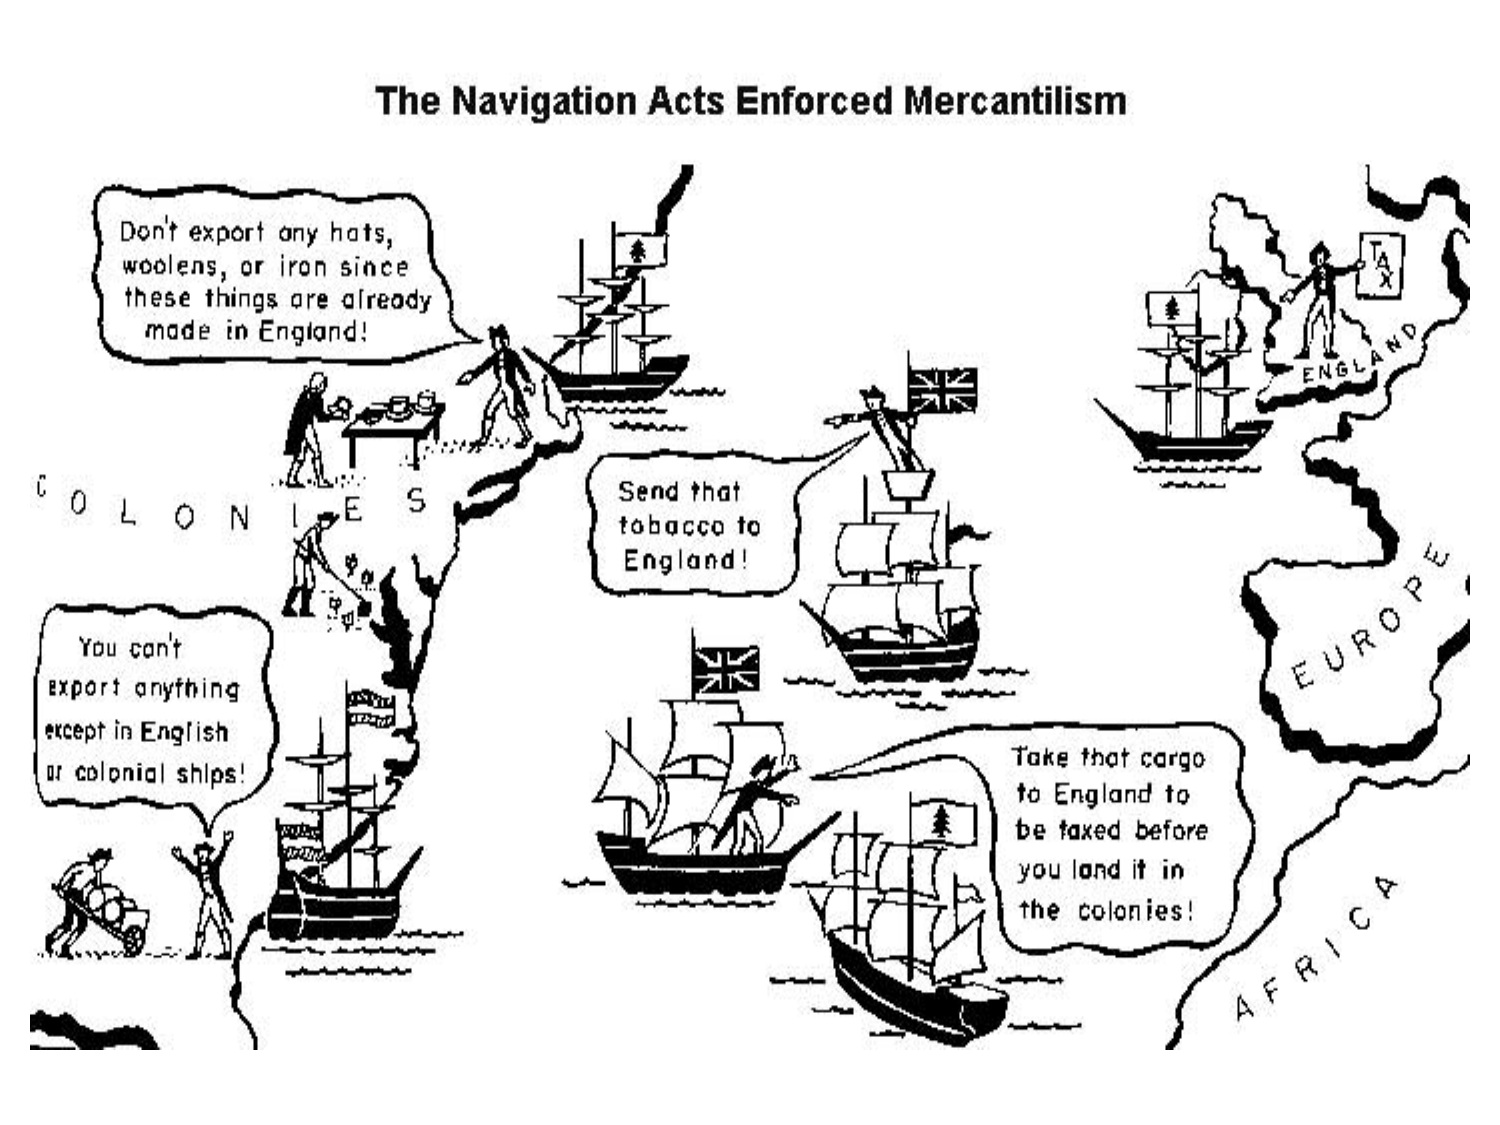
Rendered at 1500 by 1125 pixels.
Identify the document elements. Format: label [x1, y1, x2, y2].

picture [30, 56, 1471, 1051]
